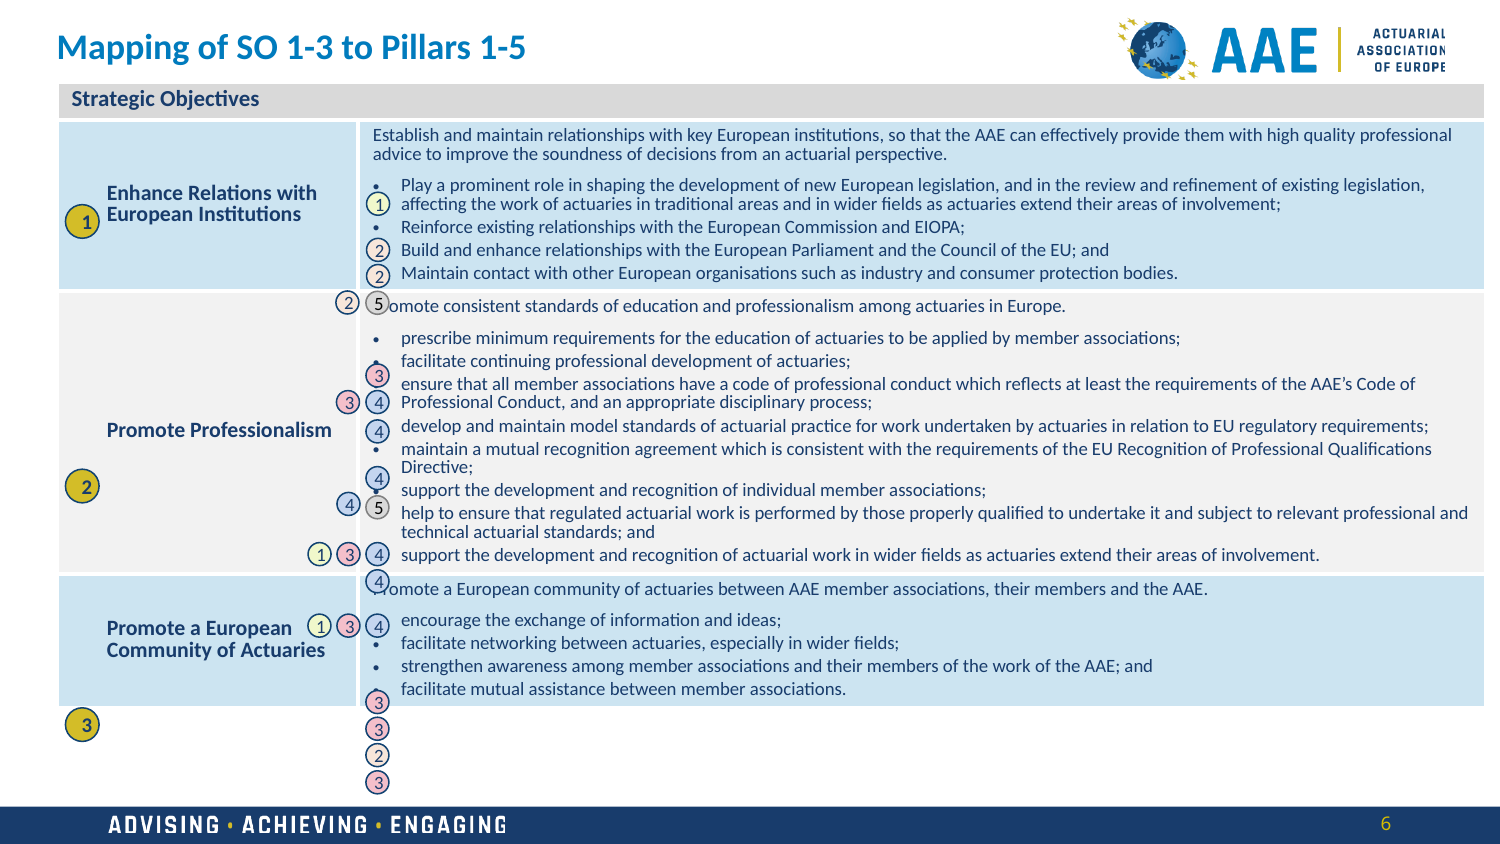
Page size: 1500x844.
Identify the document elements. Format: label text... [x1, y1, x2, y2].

text_box 3 [65, 707, 100, 742]
text_box 3 [365, 690, 389, 714]
text_box 3 [336, 390, 360, 414]
text_box 3 [365, 717, 389, 741]
text_box 2 [366, 264, 390, 288]
table_cell Promote Professionalism [59, 293, 356, 572]
text_box 5 [365, 495, 389, 519]
table_cell Promote consistent standards of education and professionalism among actuaries in Europe. prescribe minimum requirements for the education of actuaries to be applied by member associations; facilitate continuing professional development of actuaries; ensure that all member associations have a code of professional conduct which reflects at least the requirements of the AAE’s Code of Professional Conduct, and an appropriate disciplinary process; develop and maintain model standards of actuarial practice for work undertaken by actuaries in relation to EU regulatory requirements; maintain a mutual recognition agreement which is consistent with the requirements of the EU Recognition of Professional Qualifications Directive; support the development and recognition of individual member associations; help to ensure that regulated actuarial work is performed by those properly qualified to undertake it and subject to relevant professional and technical actuarial standards; and support the development and recognition of actuarial work in wider fields as actuaries extend their areas of involvement. [360, 293, 1484, 572]
text_box 4 [365, 569, 389, 593]
text_box 5 [365, 291, 389, 315]
text_box 3 [336, 614, 360, 638]
text_box Mapping of SO 1-3 to Pillars 1-5 [56, 23, 1231, 80]
text_box 4 [336, 492, 361, 516]
text_box 4 [365, 466, 389, 490]
slide_number 6 [1102, 809, 1392, 842]
text_box 2 [366, 238, 390, 262]
text_box 4 [365, 390, 389, 414]
text_box 2 [335, 290, 359, 314]
text_box 3 [365, 770, 389, 794]
text_box 4 [365, 419, 389, 443]
text_box 1 [307, 614, 331, 638]
table_cell Enhance Relations with European Institutions [59, 122, 356, 289]
text_box 3 [336, 542, 361, 566]
text_box 4 [365, 542, 389, 566]
text_box 1 [65, 204, 100, 239]
table_header Strategic Objectives [59, 84, 1484, 118]
text_box 2 [365, 743, 389, 767]
table_cell Promote a European Community of Actuaries [59, 576, 356, 706]
text_box 3 [365, 363, 389, 387]
text_box 2 [65, 469, 100, 503]
table_cell Establish and maintain relationships with key European institutions, so that the AAE can effectively provide them with high quality professional advice to improve the soundness of decisions from an actuarial perspective. Play a prominent role in shaping the development of new European legislation, and in the review and refinement of existing legislation, affecting the work of actuaries in traditional areas and in wider fields as actuaries extend their areas of involvement; Reinforce existing relationships with the European Commission and EIOPA; Build and enhance relationships with the European Parliament and the Council of the EU; and Maintain contact with other European organisations such as industry and consumer protection bodies. [360, 122, 1484, 289]
text_box 1 [308, 542, 332, 566]
text_box 4 [365, 614, 389, 638]
text_box 1 [366, 192, 390, 216]
table_cell Promote a European community of actuaries between AAE member associations, their members and the AAE. encourage the exchange of information and ideas; facilitate networking between actuaries, especially in wider fields; strengthen awareness among member associations and their members of the work of the AAE; and facilitate mutual assistance between member associations. [360, 576, 1484, 706]
